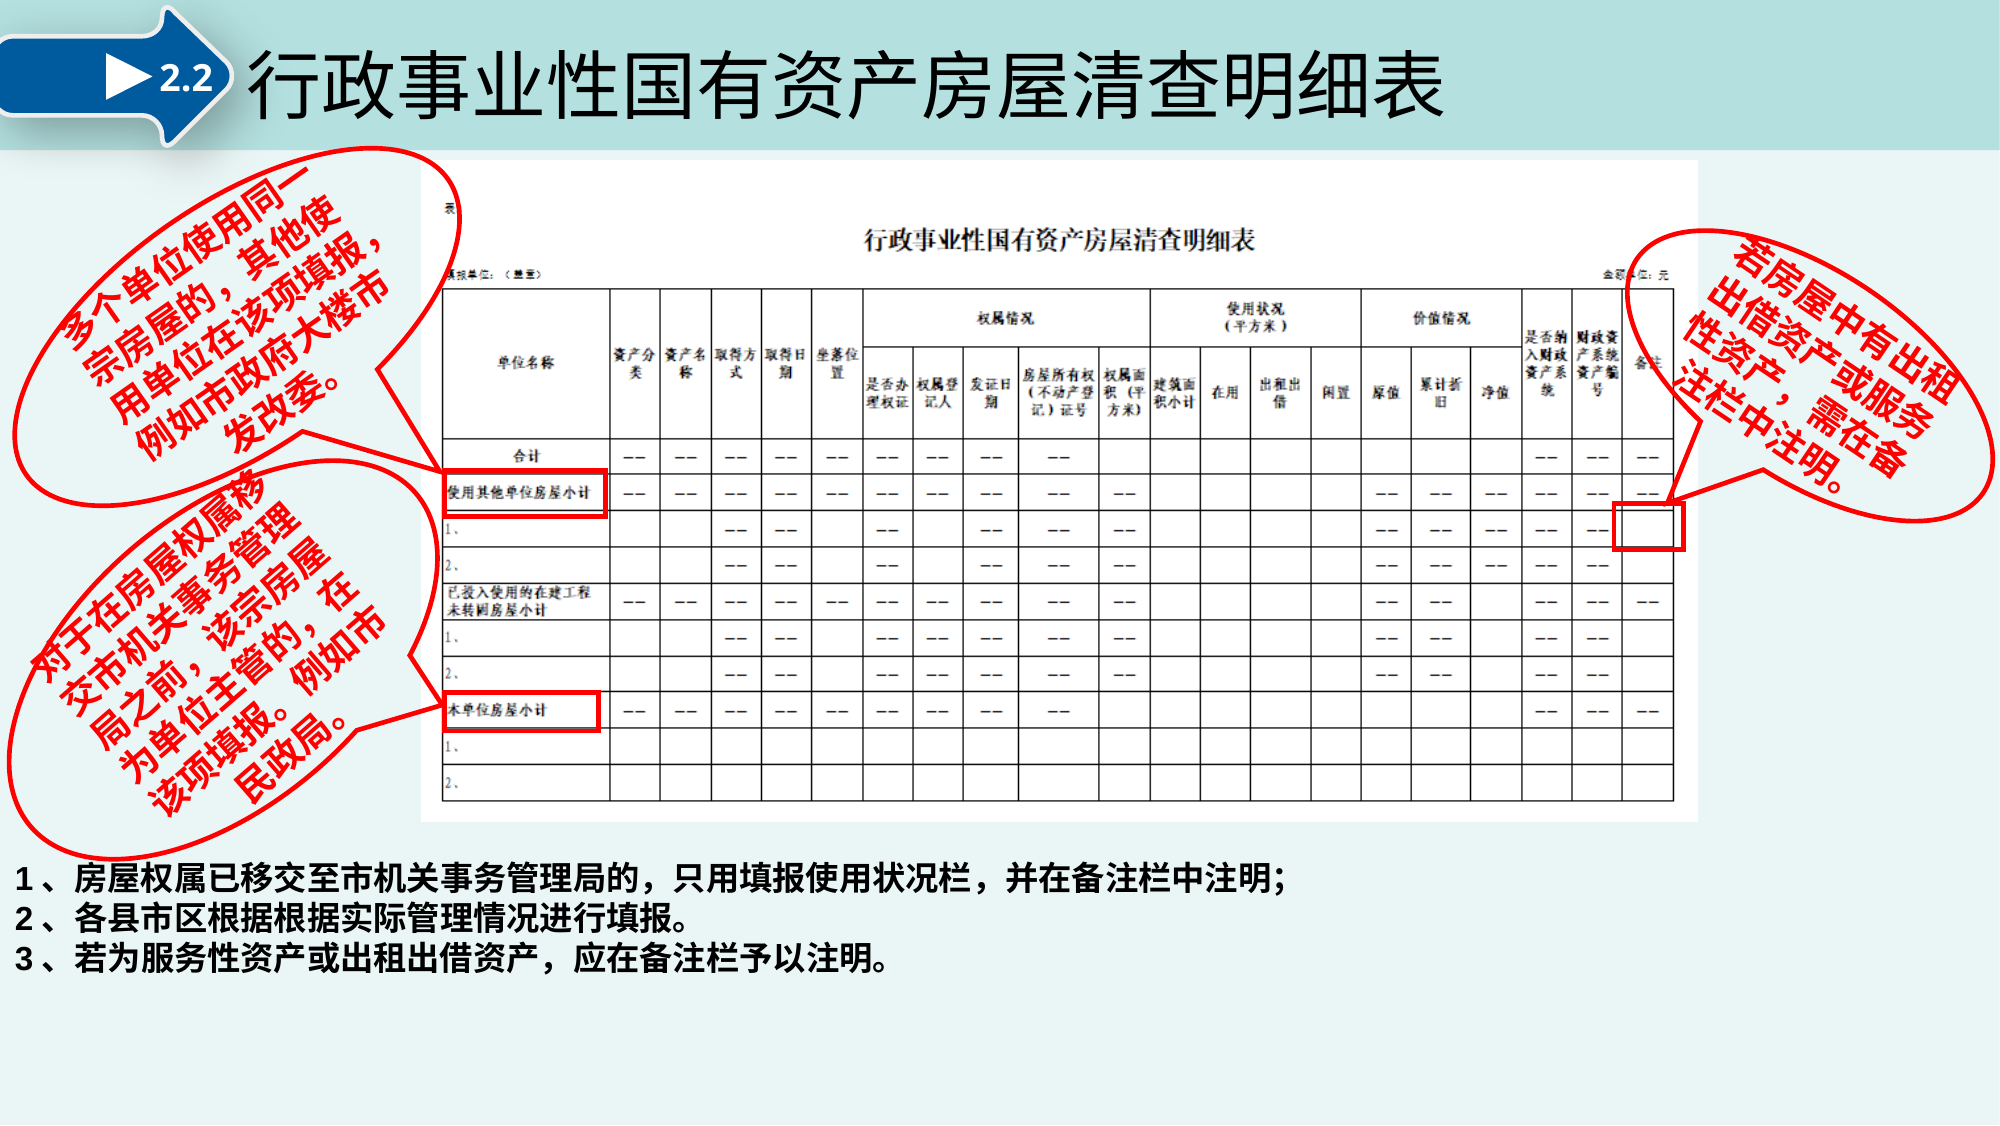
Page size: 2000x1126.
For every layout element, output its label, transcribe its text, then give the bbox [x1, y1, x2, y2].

text_box 1、房屋权属已移交至市机关事务管理局的，只用填报使用状况栏，并在备注栏中注明； 2、各县市区根据根据实际管理情况进行填报。 3、若为服务性资产或出租出借资产，应在备注栏予以注明。 [0, 849, 1549, 985]
text_box 多个单位使用同一宗房屋的，其他使用单位在该项填报，例如市政府大楼市发改委。 [13, 147, 430, 507]
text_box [0, 7, 299, 146]
text_box 行政事业性国有资产房屋清查明细表 [299, 31, 1955, 136]
text_box 对于在房屋权属移交市机关事务管理局之前，该宗房屋为单位主管的，在该项填报。例如市民政局。 [8, 459, 421, 861]
text_box 若房屋中有出租出借资产或服务性资产，需在备注栏中注明。 [1698, 229, 1994, 523]
text_box [0, 0, 2000, 151]
picture [421, 160, 1698, 822]
